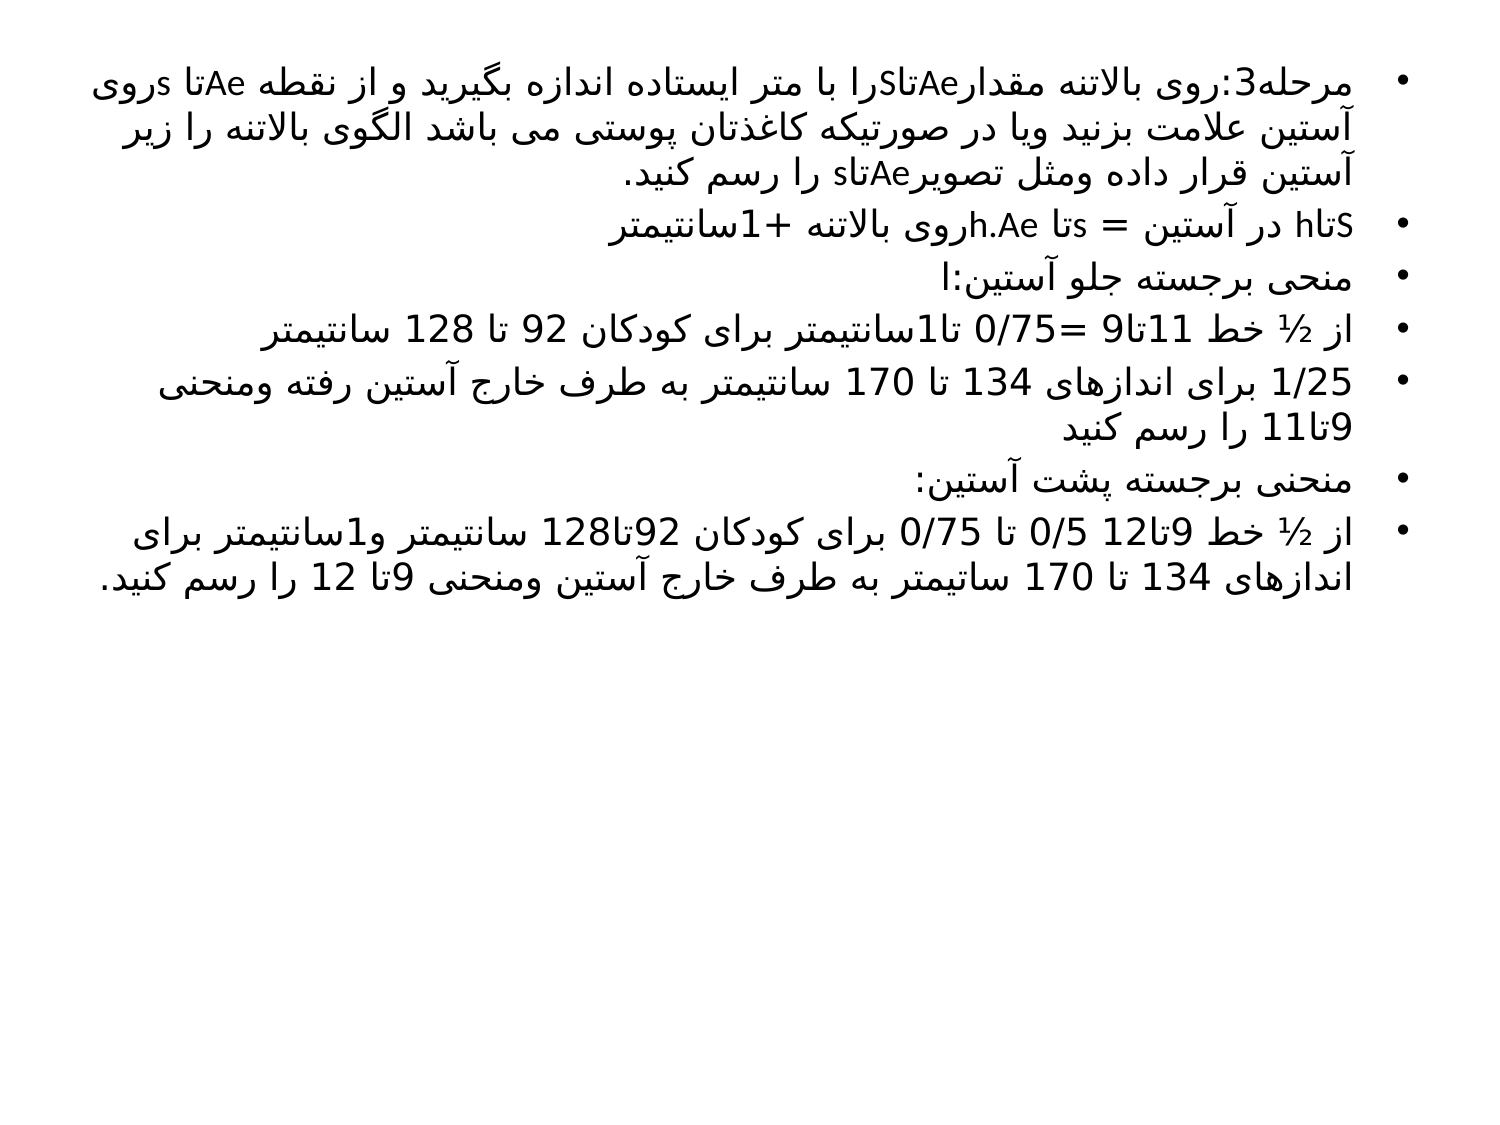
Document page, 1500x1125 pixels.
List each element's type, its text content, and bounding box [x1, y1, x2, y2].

list مرحله3:روی بالاتنه مقدارAeتاSرا با متر ایستاده اندازه بگیرید و از نقطه Aeتا sروی آستین علامت بزنید ویا در صورتیکه کاغذتان پوستی می باشد الگوی بالاتنه را زیر آستین قرار داده ومثل تصویرAeتاs را رسم کنید. Sتاh در آستین = sتا h.Aeروی بالاتنه +1سانتیمتر منحی برجسته جلو آستین:ا از ½ خط 11تا9 =0/75 تا1سانتیمتر برای کودکان 92 تا 128 سانتیمتر 1/25 برای اندازهای 134 تا 170 سانتیمتر به طرف خارج آستین رفته ومنحنی 9تا11 را رسم کنید منحنی برجسته پشت آستین: از ½ خط 9تا12 0/5 تا 0/75 برای کودکان 92تا128 سانتیمتر و1سانتیمتر برای اندازهای 134 تا 170 ساتیمتر به طرف خارج آستین ومنحنی 9تا 12 را رسم کنید. [75, 50, 1425, 1088]
